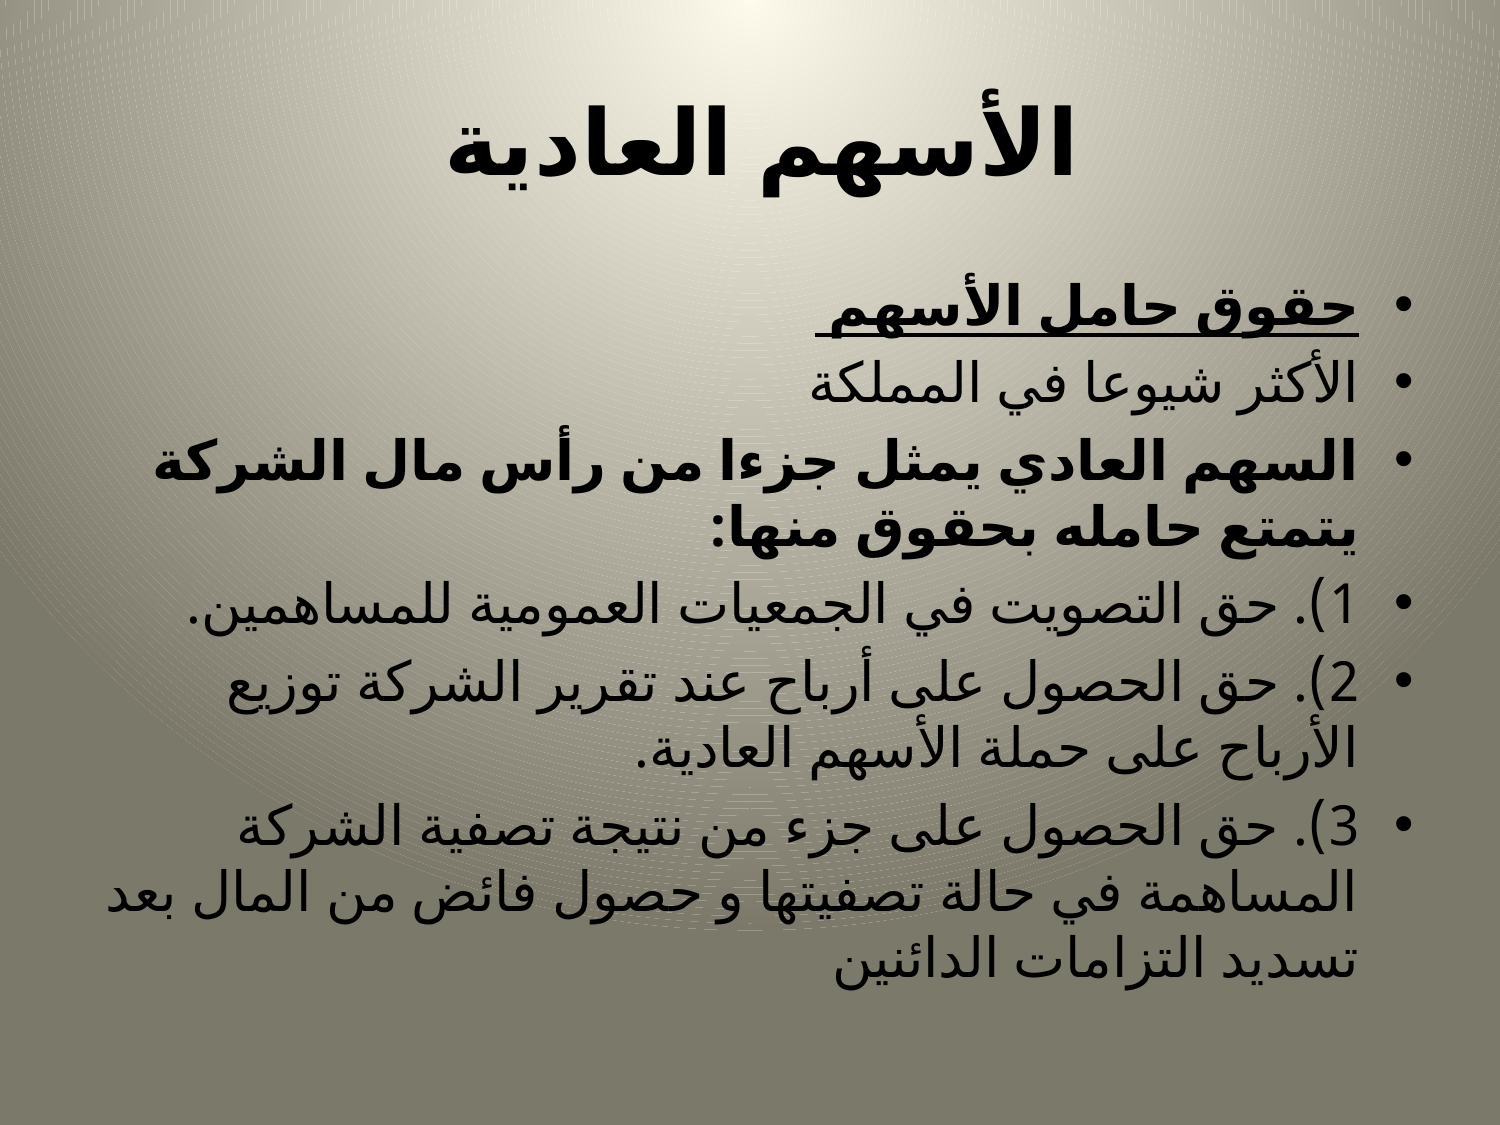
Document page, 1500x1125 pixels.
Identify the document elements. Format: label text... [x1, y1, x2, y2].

list حقوق حامل الأسهم الأكثر شيوعا في المملكة السهم العادي يمثل جزءا من رأس مال الشركة يتمتع حامله بحقوق منها: 1). حق التصويت في الجمعيات العمومية للمساهمين. 2). حق الحصول على أرباح عند تقرير الشركة توزيع الأرباح على حملة الأسهم العادية. 3). حق الحصول على جزء من نتيجة تصفية الشركة المساهمة في حالة تصفيتها و حصول فائض من المال بعد تسديد التزامات الدائنين [75, 262, 1425, 1005]
title الأسهم العادية [75, 45, 1425, 233]
